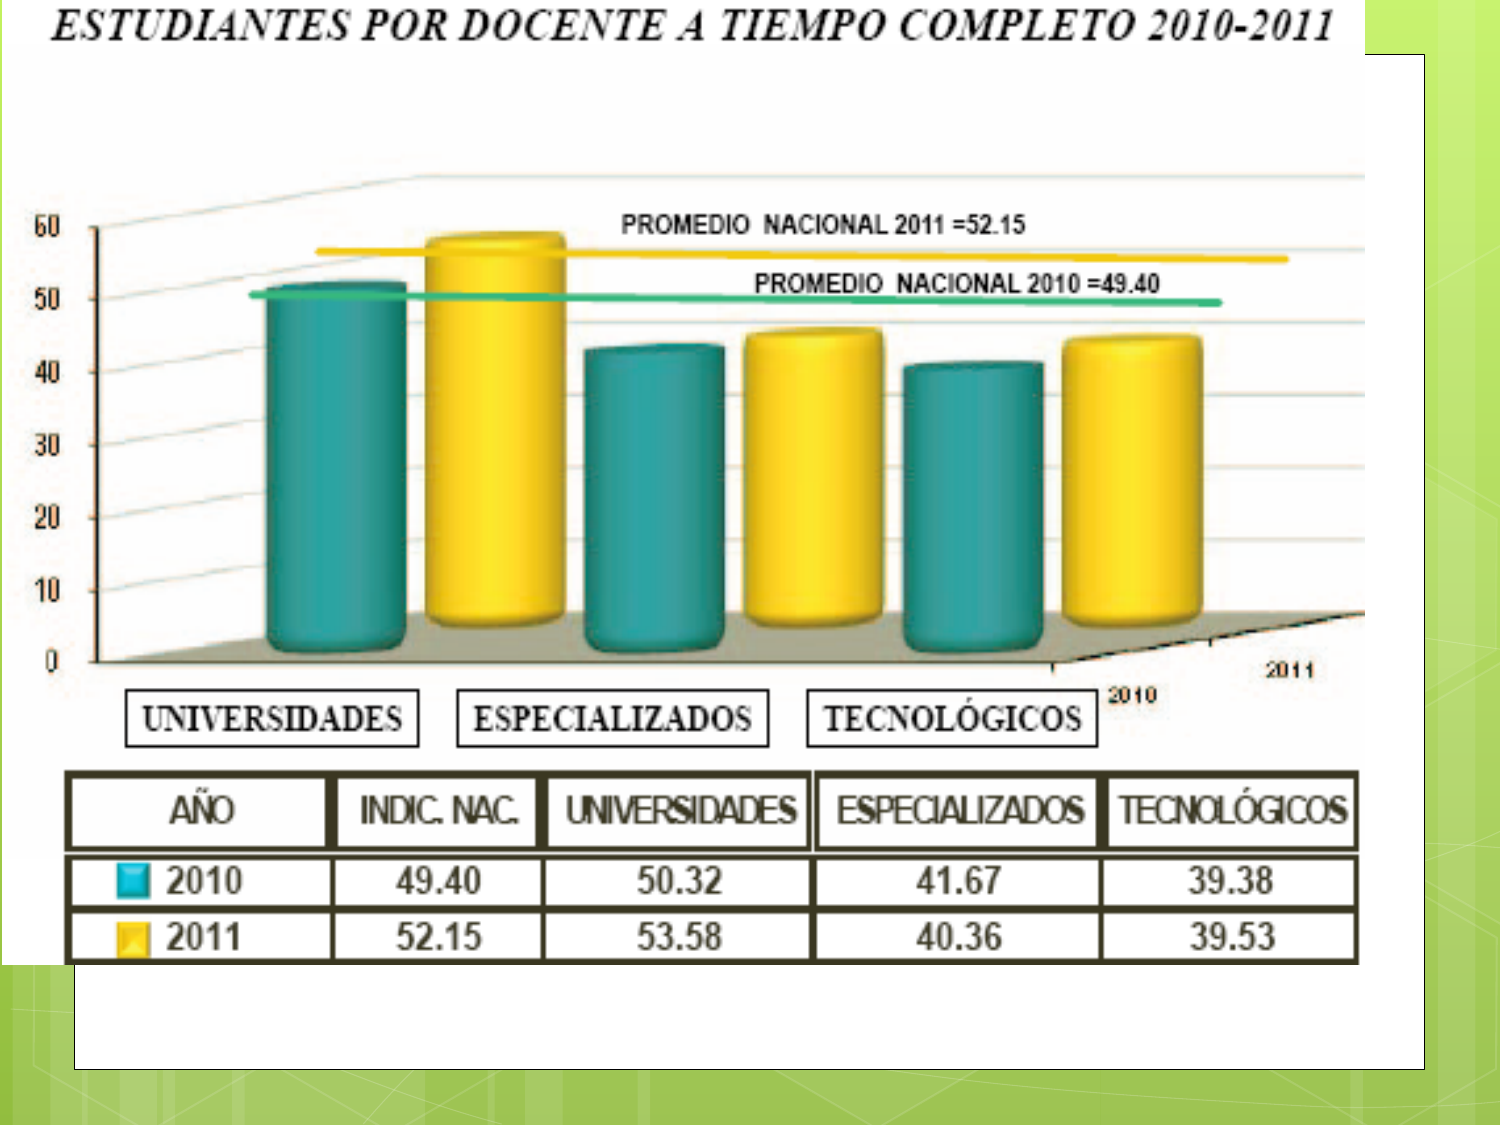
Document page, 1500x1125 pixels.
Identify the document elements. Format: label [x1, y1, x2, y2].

picture [2, 0, 1365, 965]
